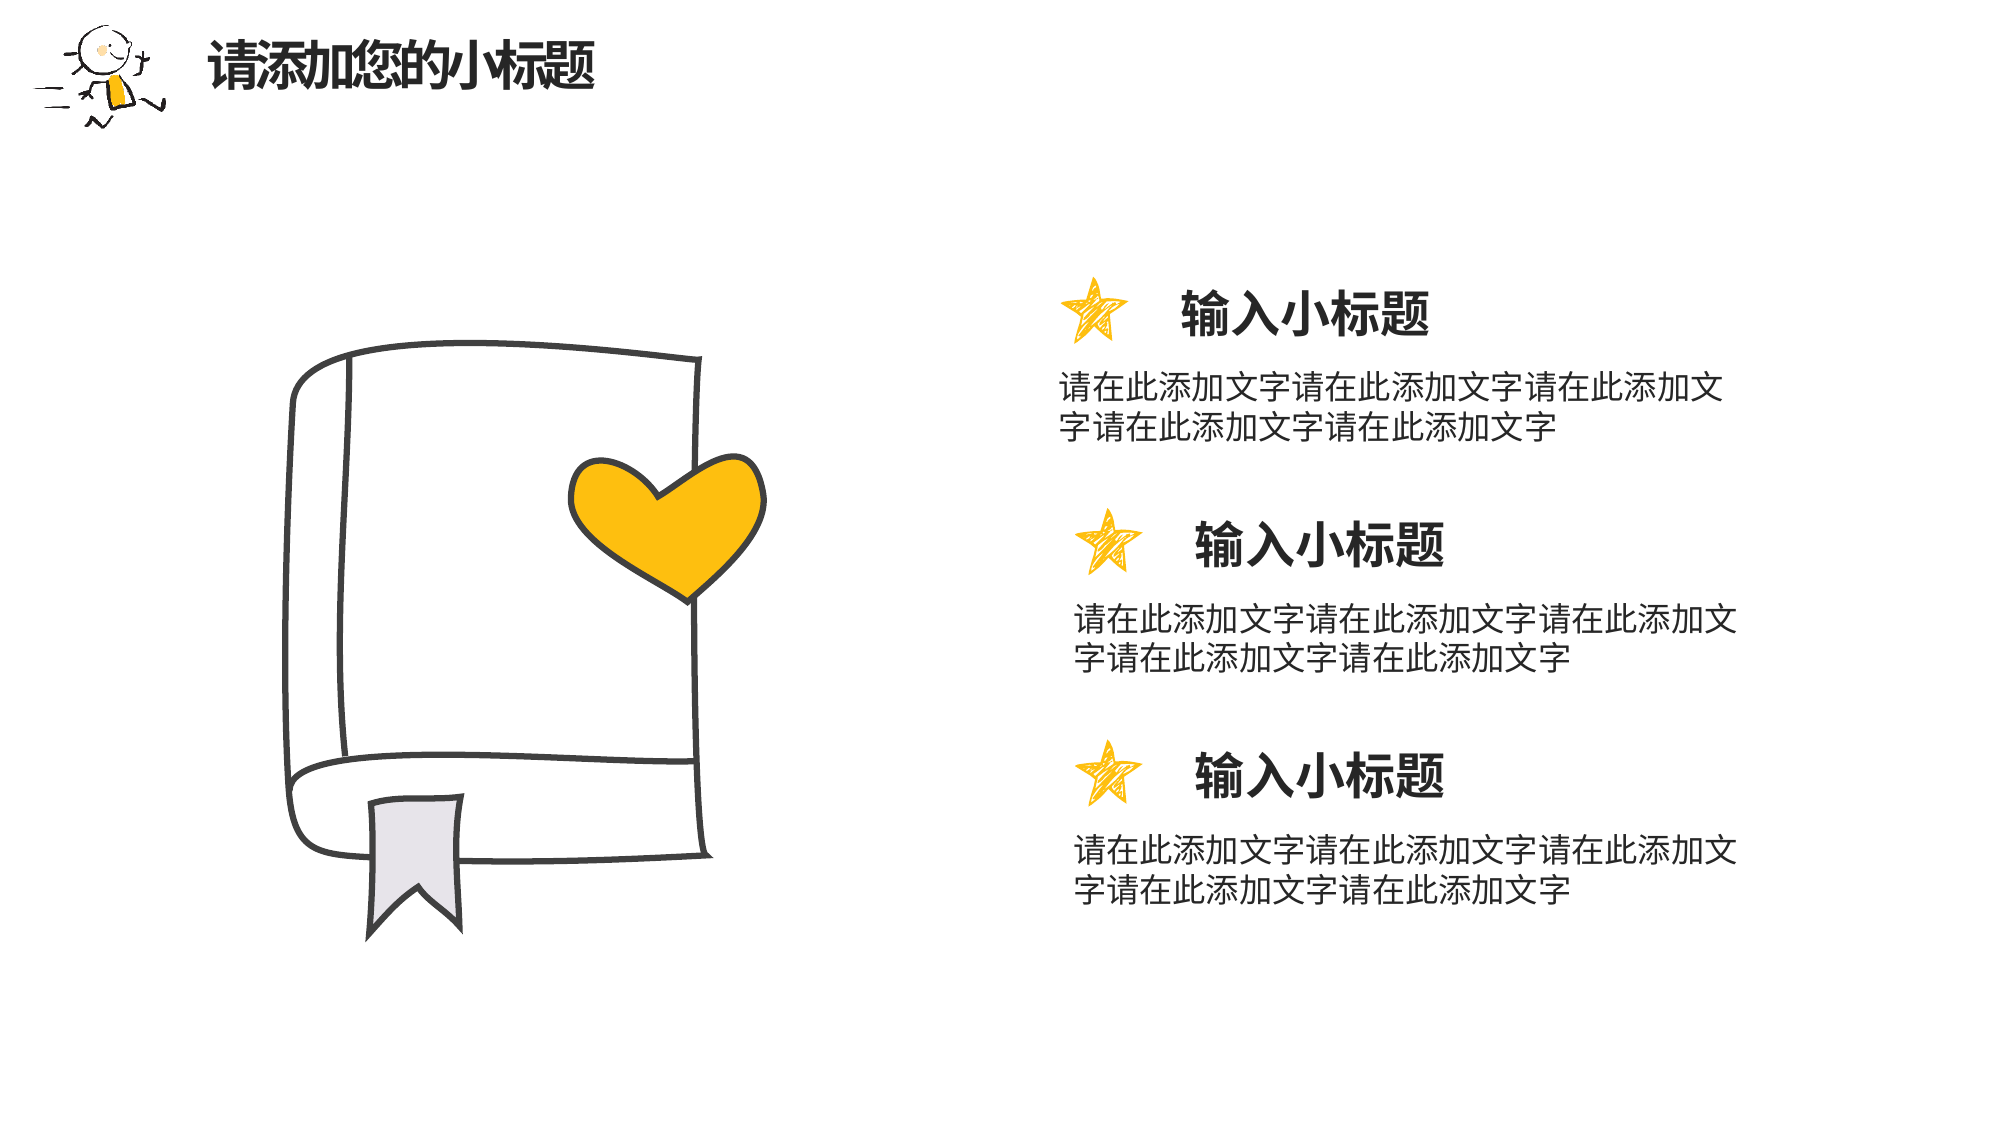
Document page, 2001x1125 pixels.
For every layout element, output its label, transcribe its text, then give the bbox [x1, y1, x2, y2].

text_box [1075, 508, 1143, 576]
text_box 请在此添加文字请在此添加文字请在此添加文字请在此添加文字请在此添加文字 [1058, 821, 1775, 917]
text_box 输入小标题 [1165, 274, 1492, 350]
text_box 输入小标题 [1180, 737, 1506, 813]
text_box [285, 342, 764, 934]
text_box 请在此添加文字请在此添加文字请在此添加文字请在此添加文字请在此添加文字 [1058, 590, 1775, 685]
text_box [1075, 739, 1143, 807]
text_box 请在此添加文字请在此添加文字请在此添加文字请在此添加文字请在此添加文字 [1044, 358, 1760, 454]
picture [19, 17, 176, 140]
text_box [1060, 276, 1129, 344]
text_box 输入小标题 [1180, 506, 1506, 581]
text_box 请添加您的小标题 [191, 23, 612, 104]
